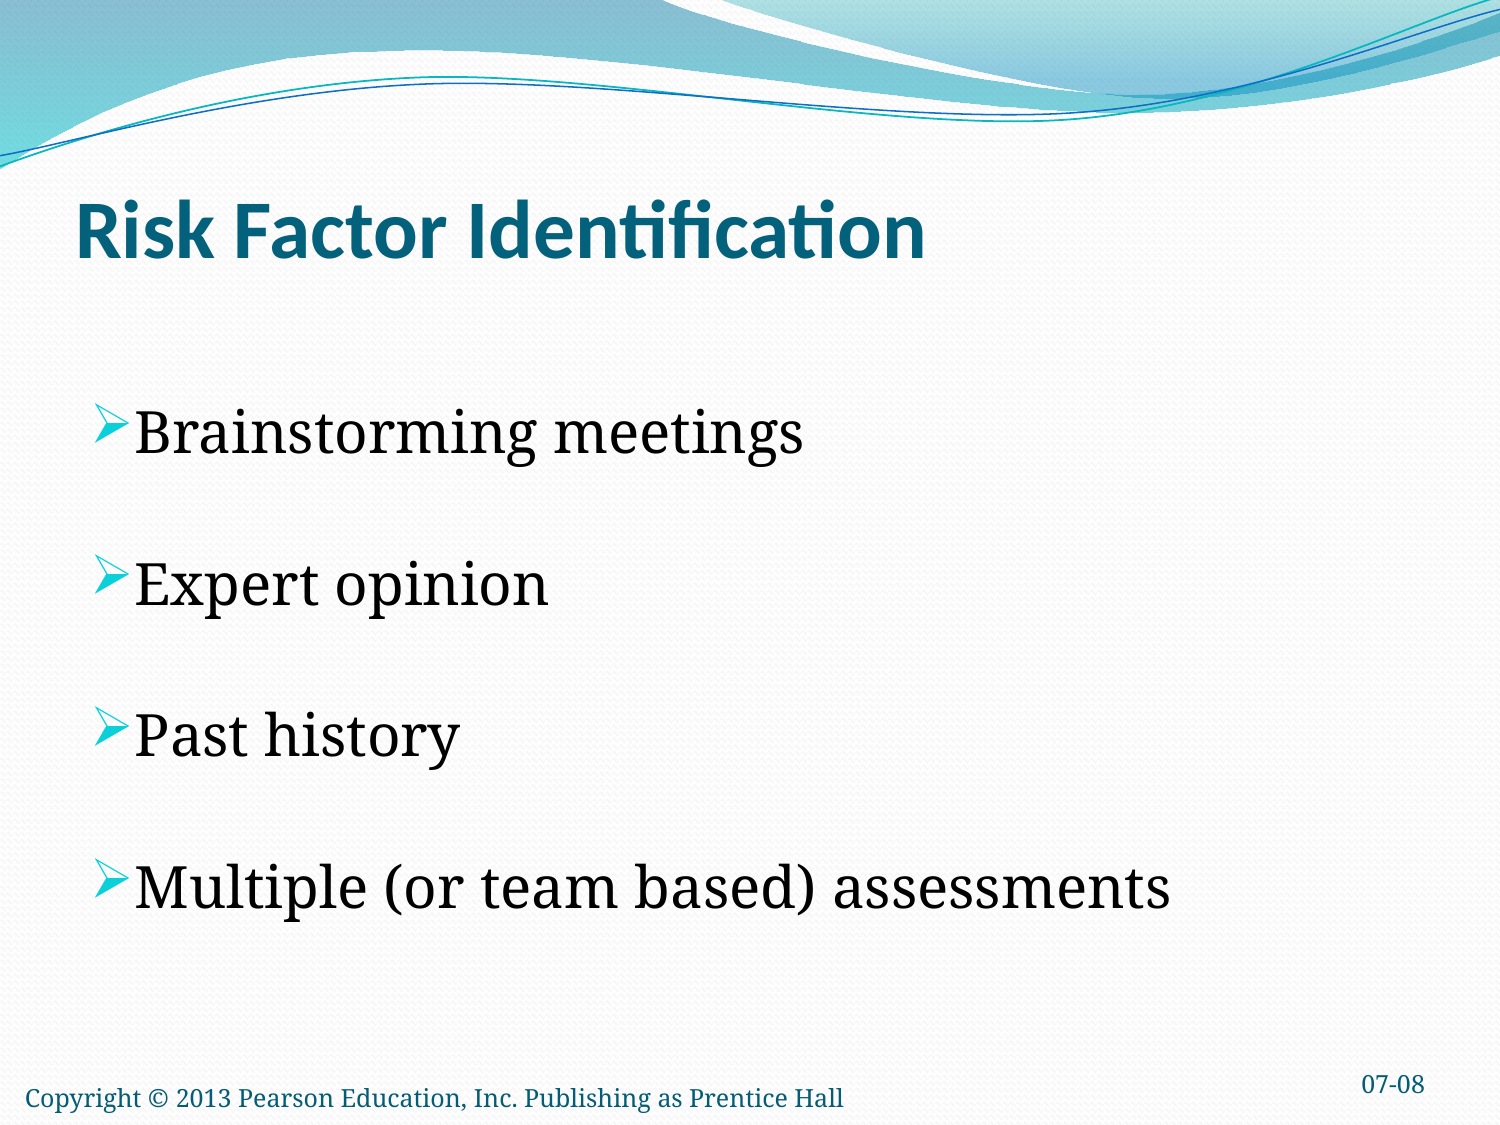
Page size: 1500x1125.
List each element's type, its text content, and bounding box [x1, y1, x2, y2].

title Risk Factor Identification [74, 87, 1426, 276]
list Brainstorming meetings Expert opinion Past history Multiple (or team based) assessments [74, 317, 1426, 1038]
slide_number 07-08 [1299, 1042, 1425, 1103]
